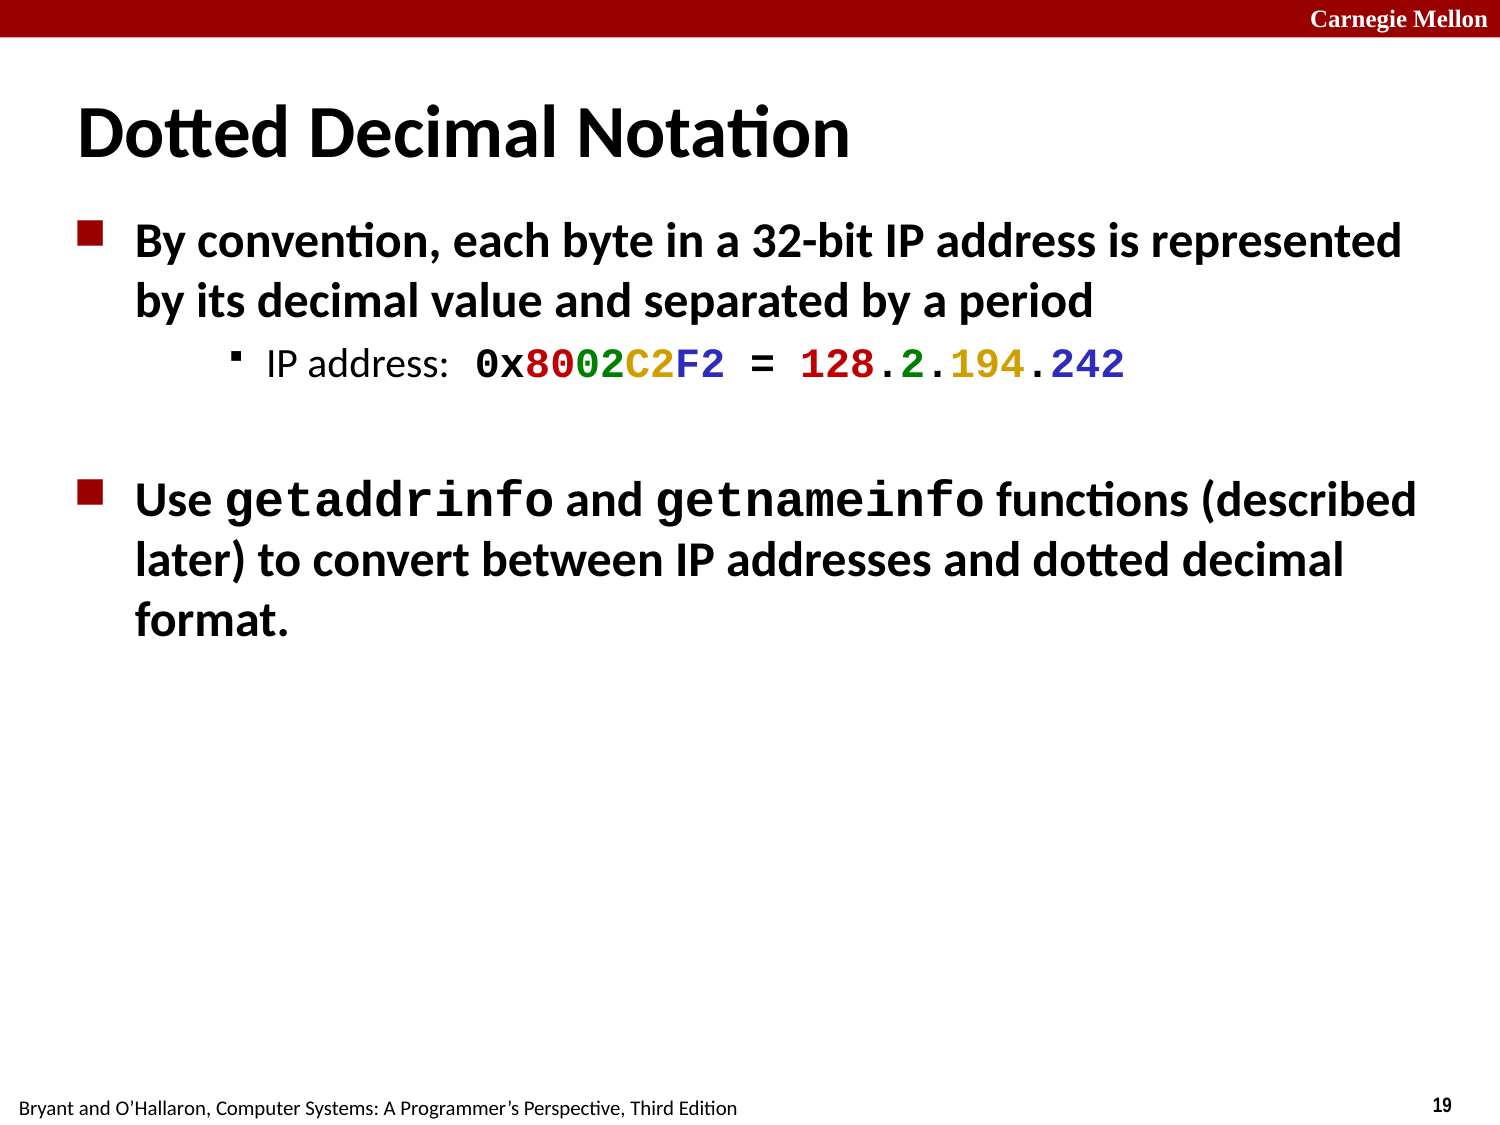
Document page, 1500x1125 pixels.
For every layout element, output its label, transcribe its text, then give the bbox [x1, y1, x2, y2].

list By convention, each byte in a 32-bit IP address is represented by its decimal value and separated by a period IP address: 0x8002C2F2 = 128.2.194.242 Use getaddrinfo and getnameinfo functions (described later) to convert between IP addresses and dotted decimal format. [63, 199, 1463, 1051]
title Dotted Decimal Notation [62, 80, 1192, 176]
